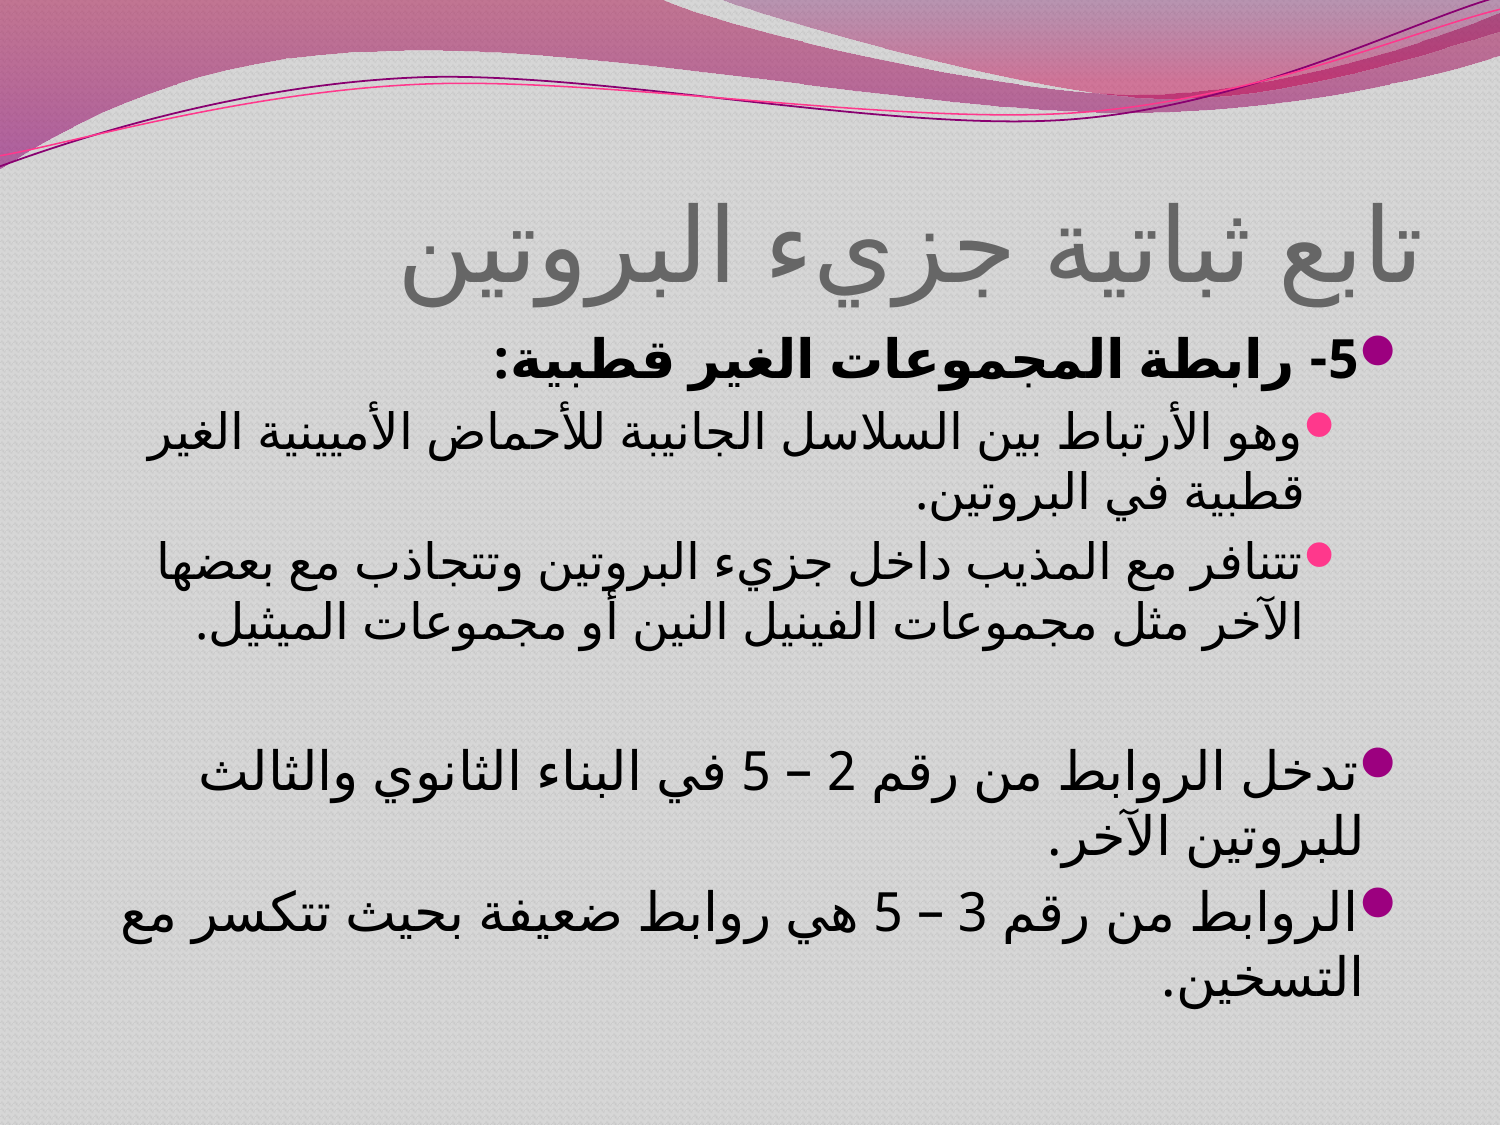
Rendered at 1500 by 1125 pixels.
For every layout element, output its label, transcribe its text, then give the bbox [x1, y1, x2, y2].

title تابع ثباتية جزيء البروتين [75, 115, 1425, 303]
list 5- رابطة المجموعات الغير قطبية: وهو الأرتباط بين السلاسل الجانيبة للأحماض الأميينية الغير قطبية في البروتين. تتنافر مع المذيب داخل جزيء البروتين وتتجاذب مع بعضها الآخر مثل مجموعات الفينيل النين أو مجموعات الميثيل. تدخل الروابط من رقم 2 – 5 في البناء الثانوي والثالث للبروتين الآخر. الروابط من رقم 3 – 5 هي روابط ضعيفة بحيث تتكسر مع التسخين. [75, 317, 1425, 1038]
